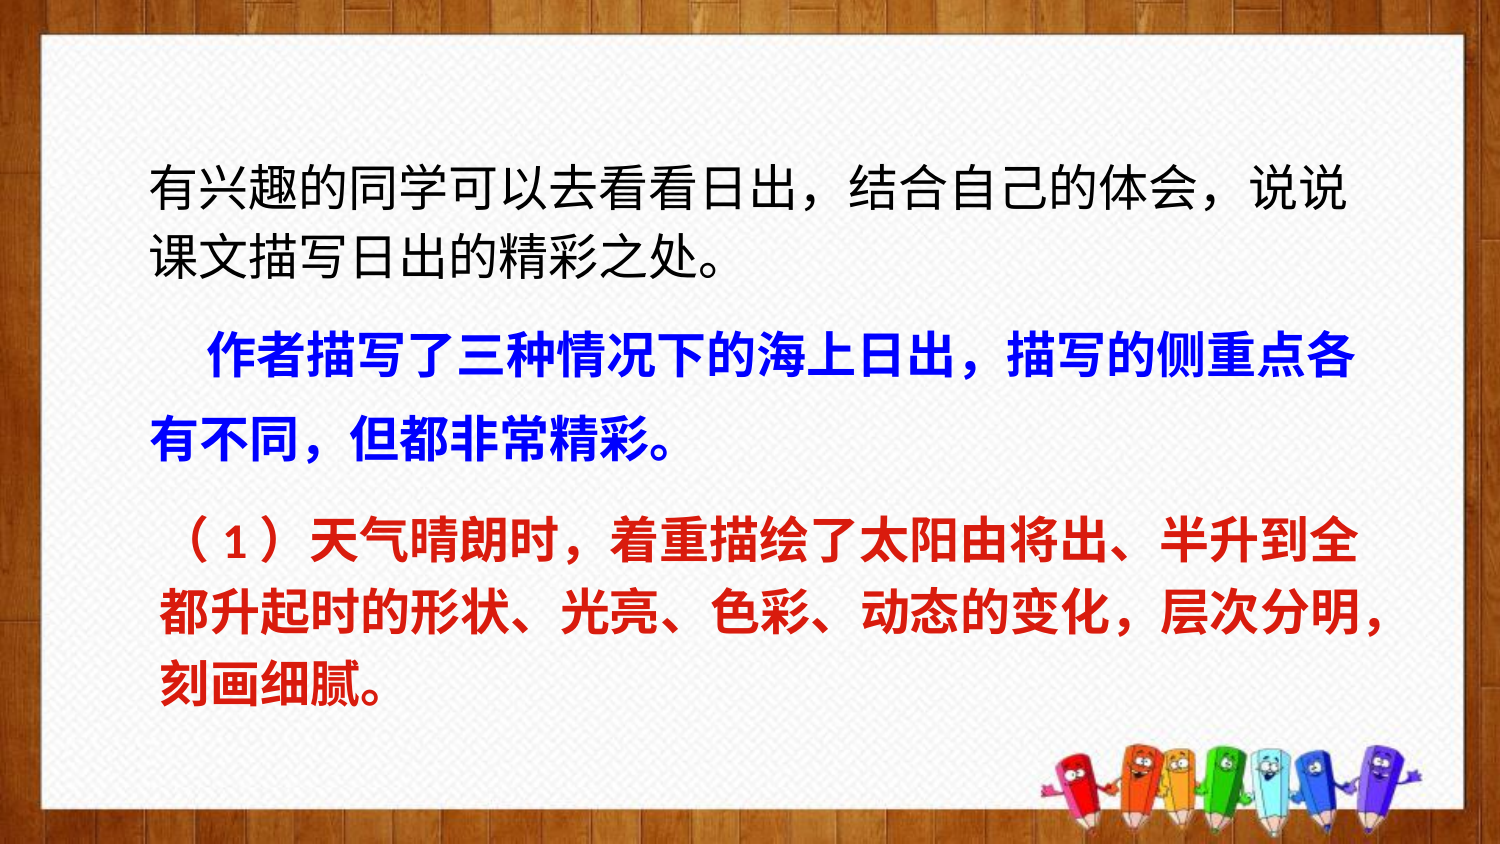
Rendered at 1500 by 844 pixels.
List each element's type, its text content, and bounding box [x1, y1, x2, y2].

text_box 作者描写了三种情况下的海上日出，描写的侧重点各有不同，但都非常精彩。 [135, 292, 1394, 475]
text_box 有兴趣的同学可以去看看日出，结合自己的体会，说说课文描写日出的精彩之处。 [136, 141, 1394, 291]
picture [0, 0, 1500, 844]
text_box （1）天气晴朗时，着重描绘了太阳由将出、半升到全都升起时的形状、光亮、色彩、动态的变化，层次分明，刻画细腻。 [145, 489, 1384, 720]
